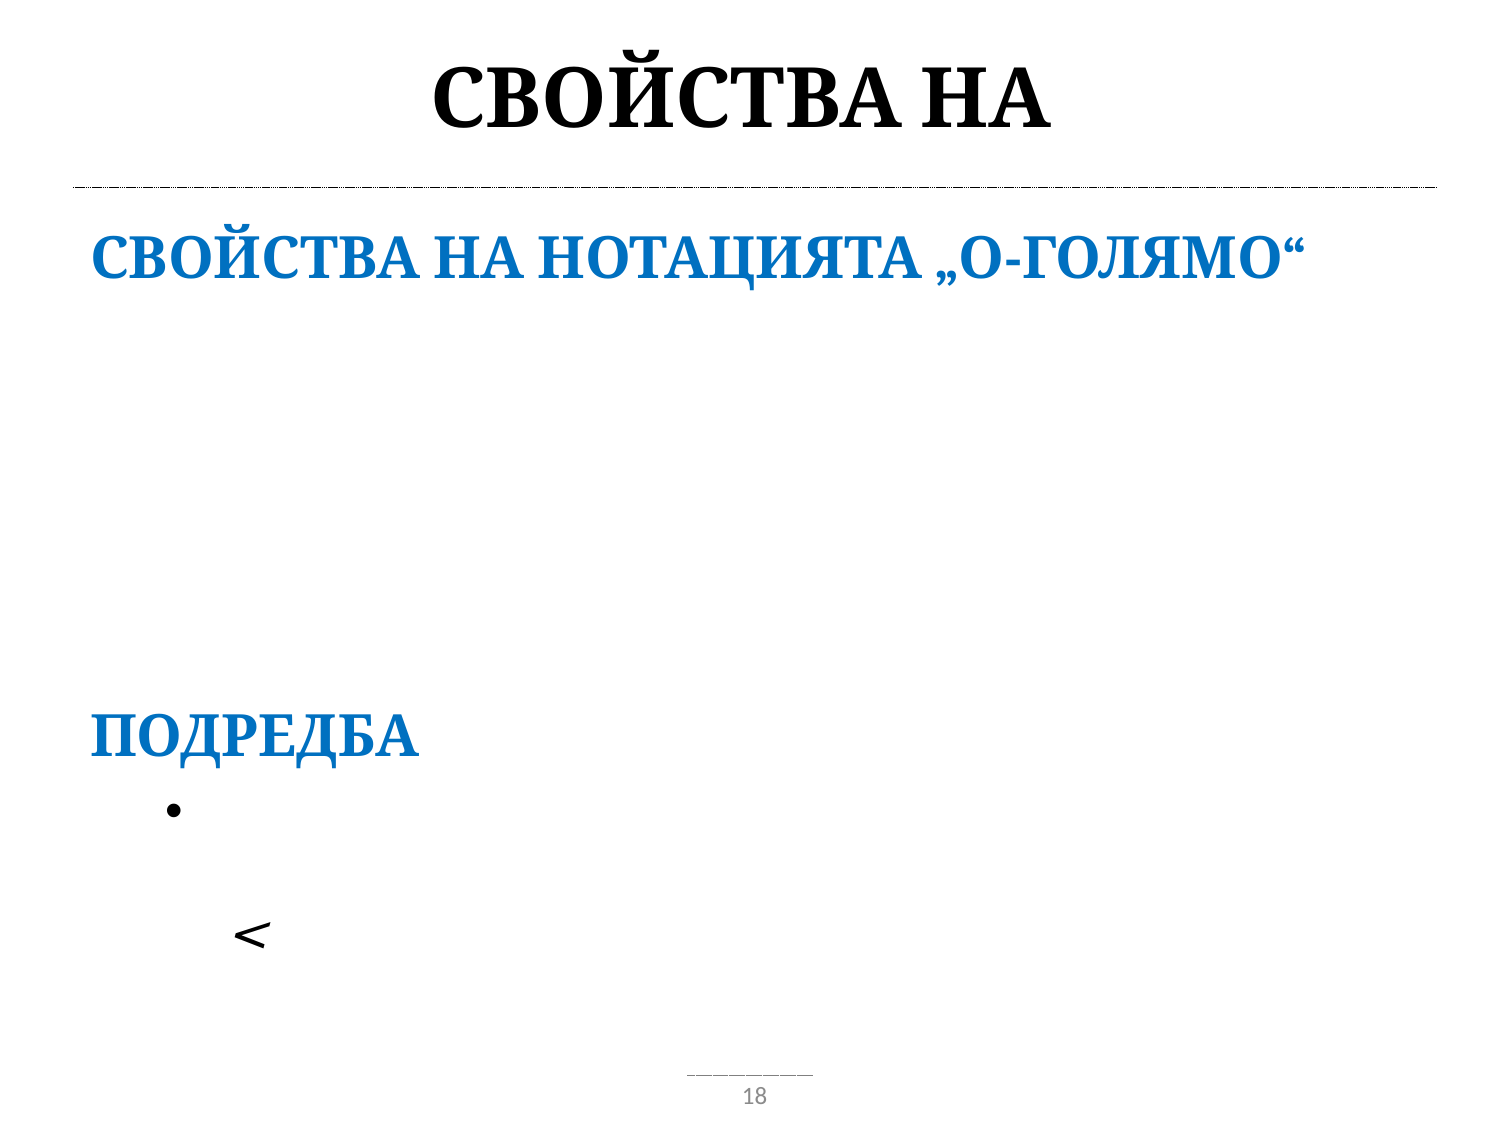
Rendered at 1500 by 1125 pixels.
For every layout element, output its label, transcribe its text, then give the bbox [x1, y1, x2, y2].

slide_number 18 [579, 1065, 930, 1125]
